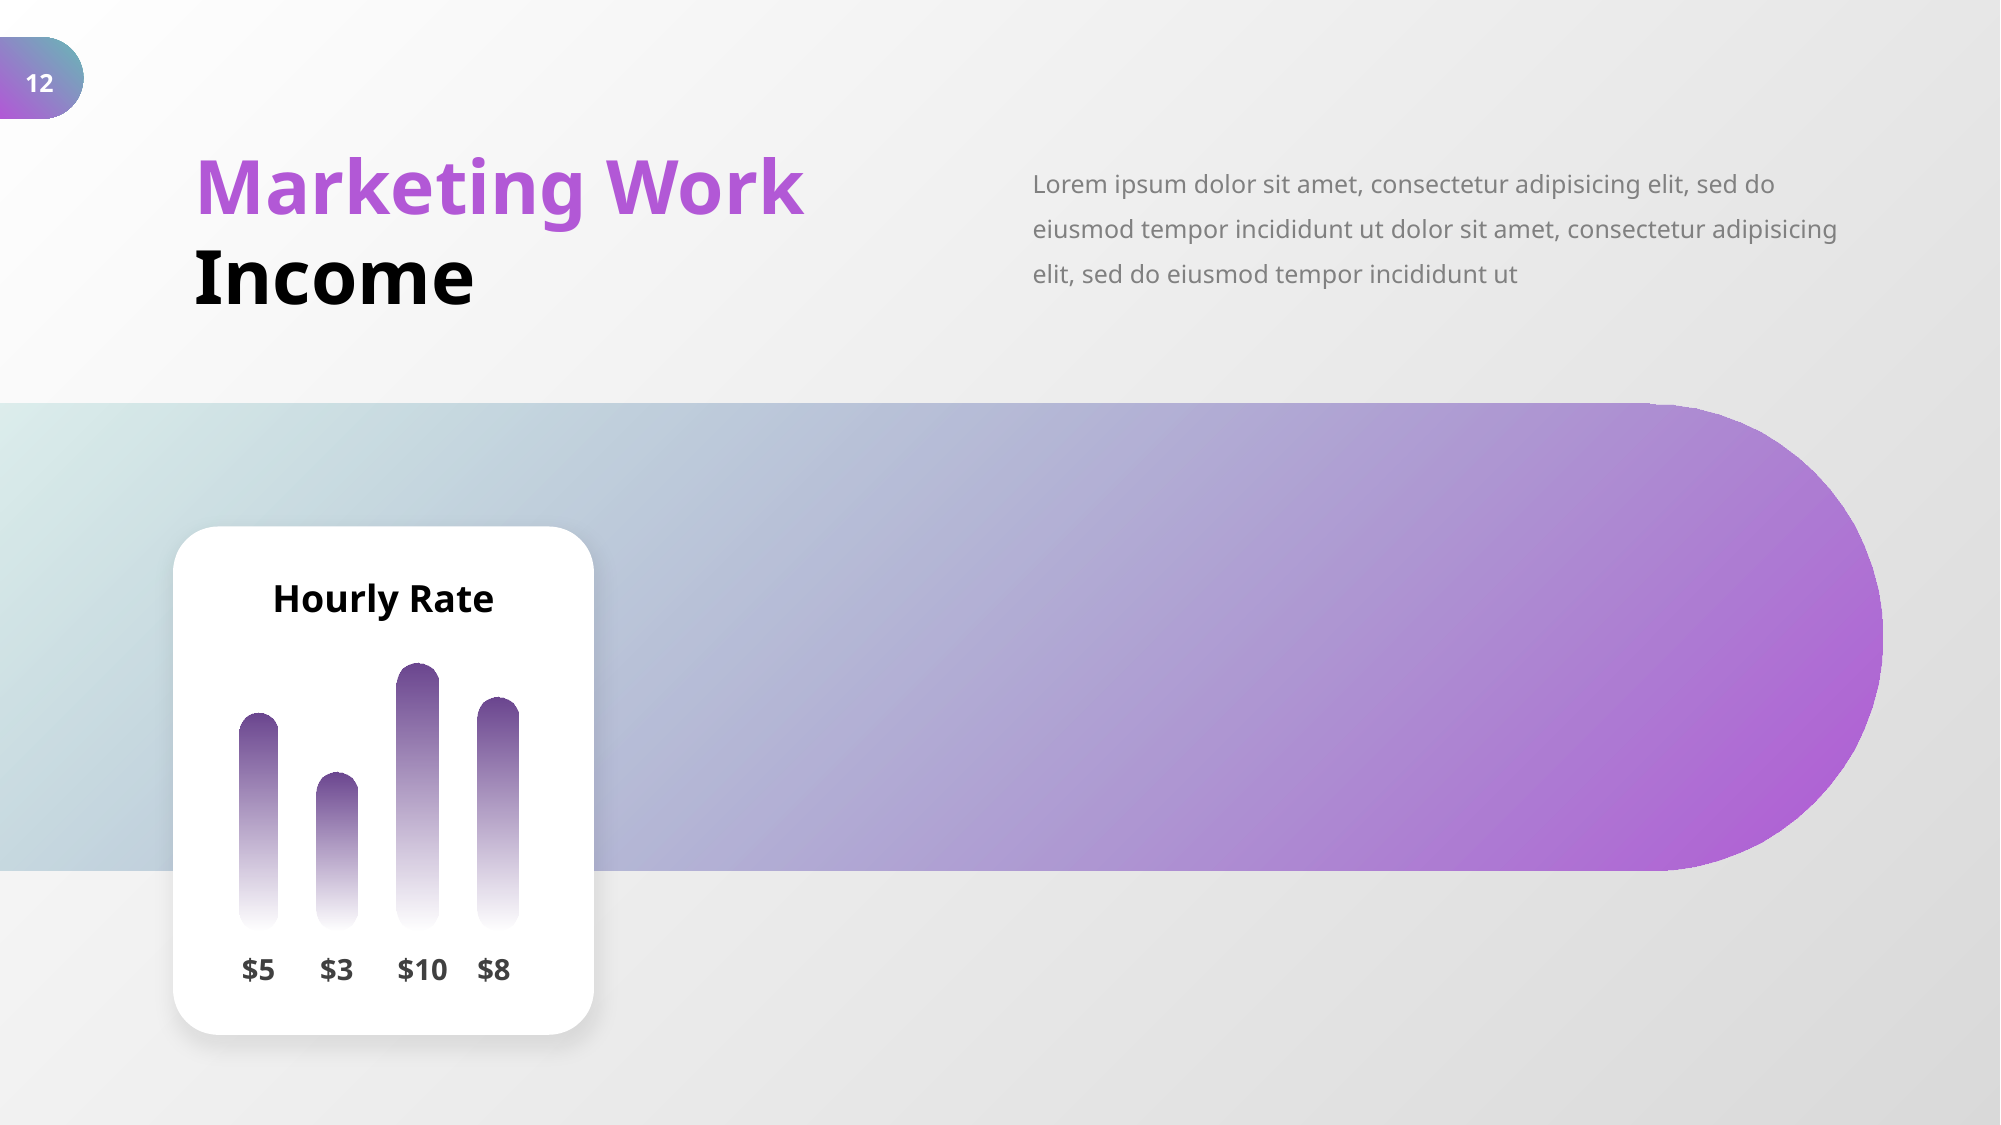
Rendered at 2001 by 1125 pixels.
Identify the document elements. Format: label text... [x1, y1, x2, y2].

text_box $10 [382, 943, 462, 994]
text_box Lorem ipsum dolor sit amet, consectetur adipisicing elit, sed do eiusmod tempor incididunt ut dolor sit amet, consectetur adipisicing elit, sed do eiusmod tempor incididunt ut [1017, 146, 1866, 296]
text_box [395, 871, 440, 932]
text_box [476, 871, 520, 932]
text_box 12 [10, 60, 157, 105]
text_box $8 [462, 943, 526, 994]
text_box Marketing Work Income [179, 132, 982, 328]
text_box $3 [305, 943, 369, 994]
picture [0, 403, 2000, 1035]
text_box [238, 871, 279, 932]
text_box [0, 36, 81, 120]
text_box $5 [226, 943, 291, 994]
text_box [172, 871, 595, 1036]
text_box [315, 871, 359, 932]
